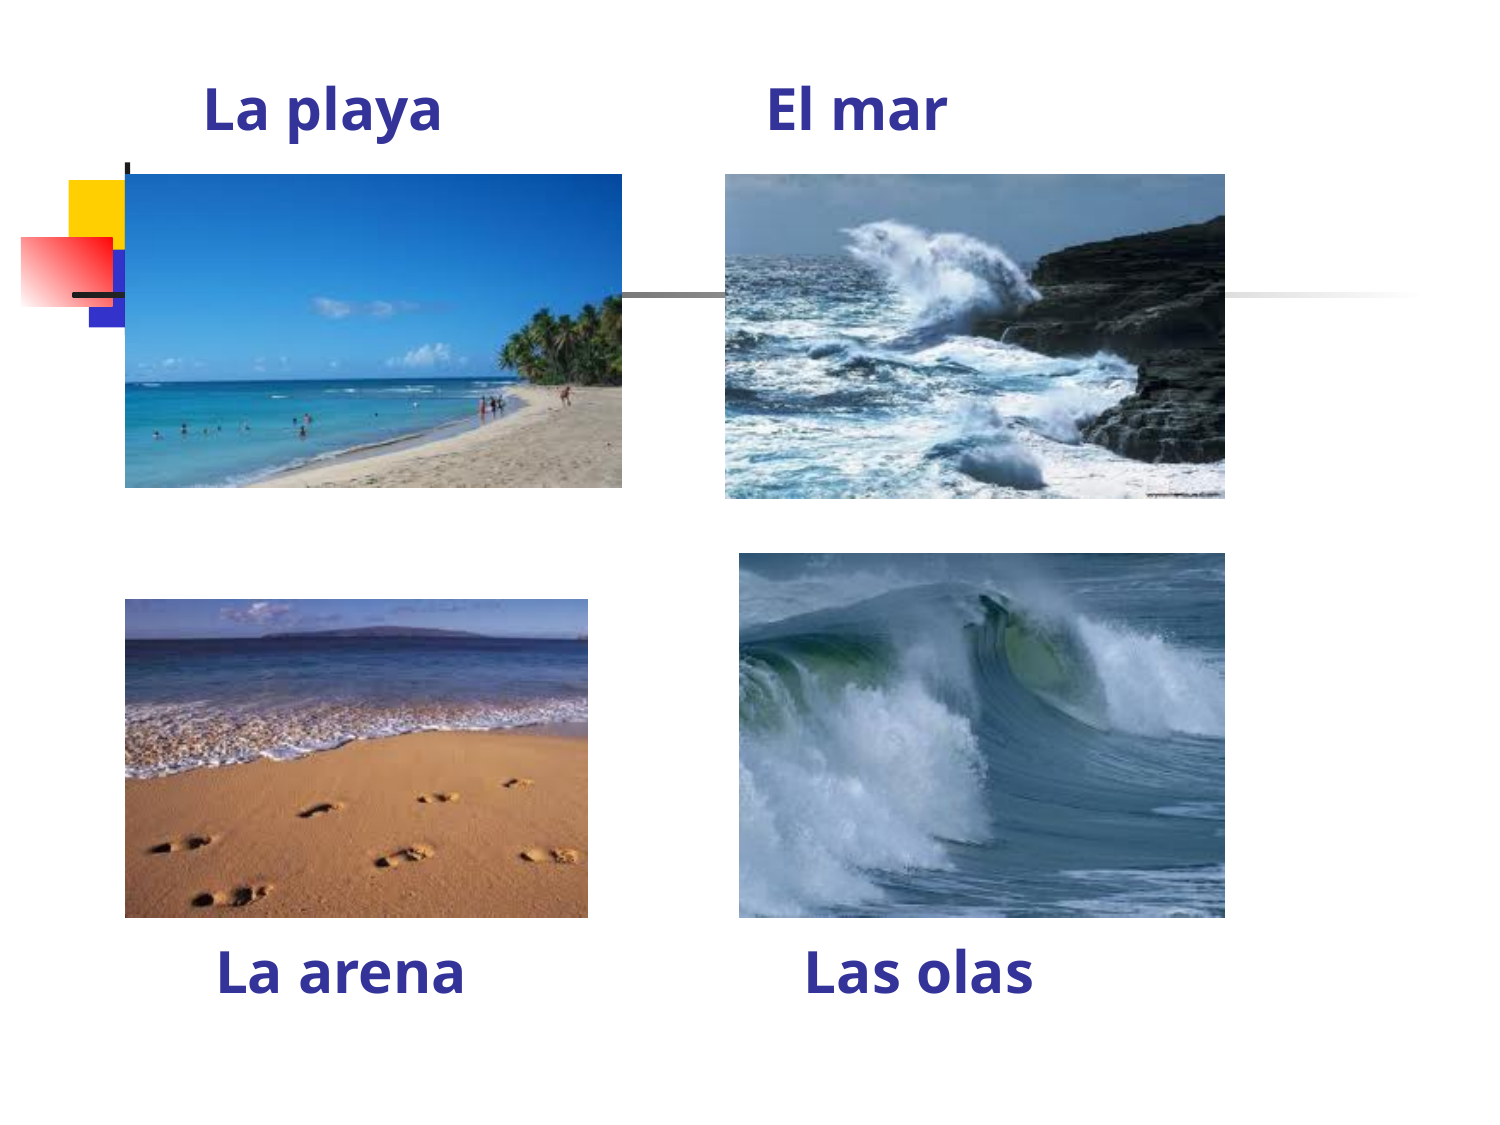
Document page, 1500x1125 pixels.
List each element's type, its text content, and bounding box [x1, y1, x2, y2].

picture [124, 174, 623, 488]
picture [124, 599, 588, 918]
text_box La arena [200, 927, 524, 1013]
picture [724, 174, 1226, 499]
title La playa [187, 24, 512, 150]
text_box Las olas [788, 926, 1113, 1013]
picture [739, 553, 1226, 918]
text_box El mar [750, 24, 1074, 150]
